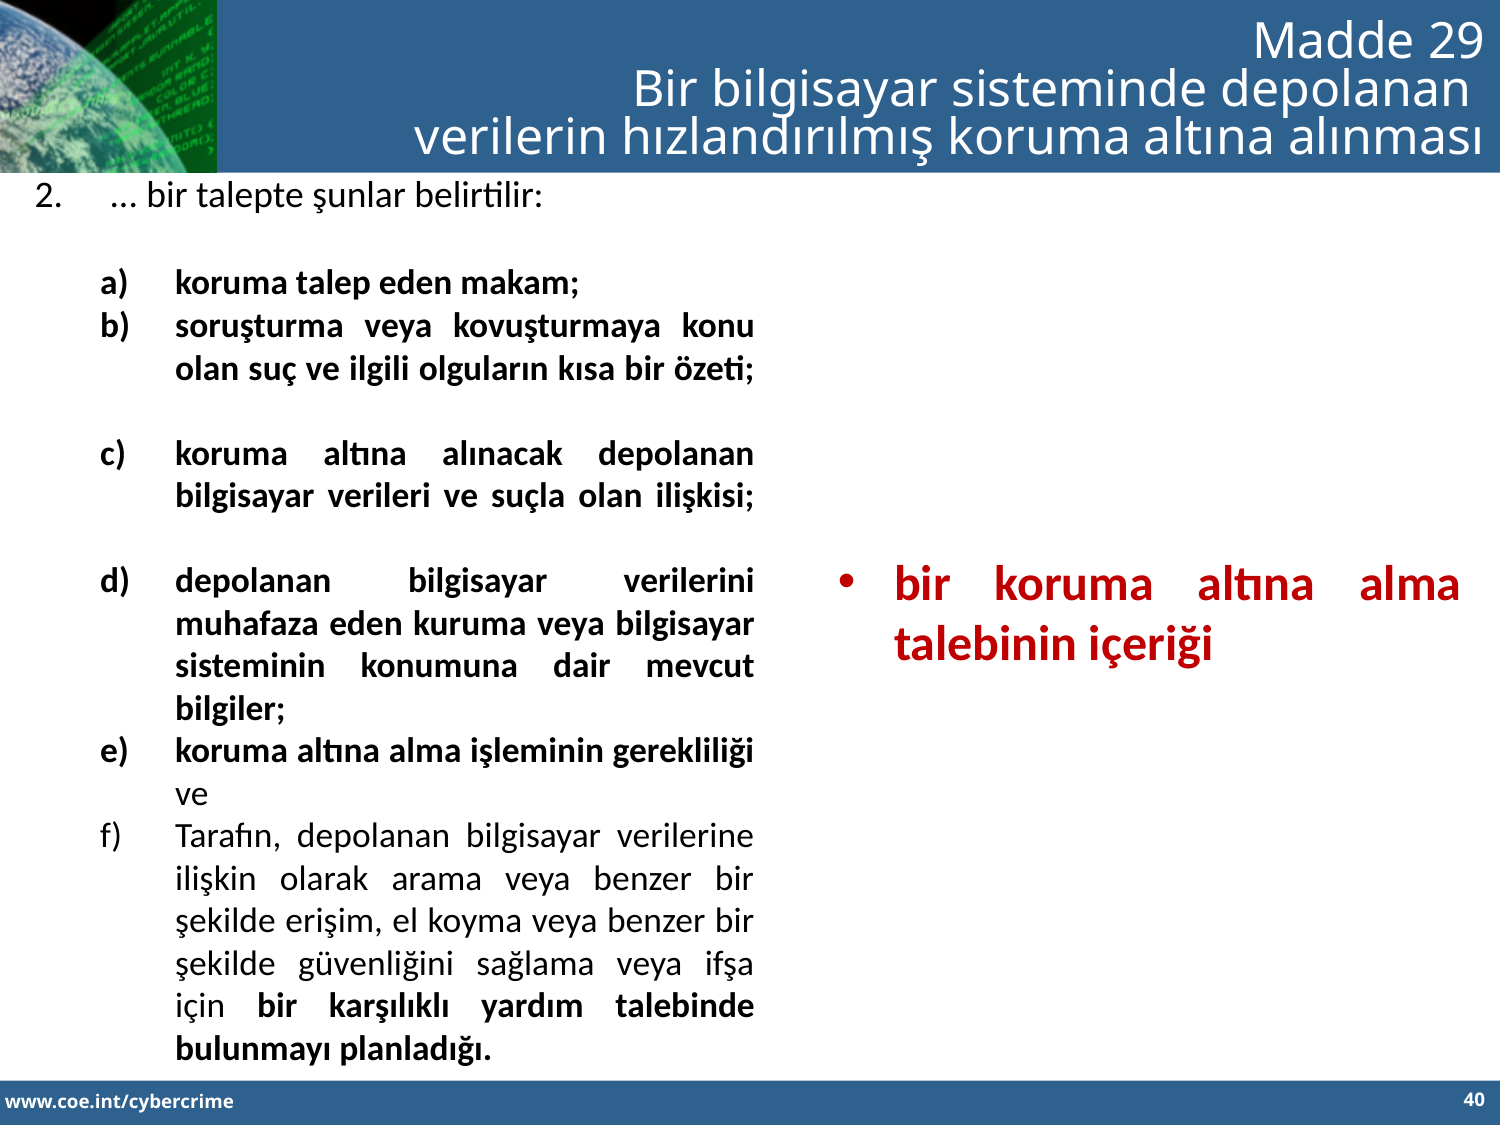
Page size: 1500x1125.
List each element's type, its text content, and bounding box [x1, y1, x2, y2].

text_box ... bir talepte şunlar belirtilir: koruma talep eden makam; soruşturma veya kovuşturmaya konu olan suç ve ilgili olguların kısa bir özeti; koruma altına alınacak depolanan bilgisayar verileri ve suçla olan ilişkisi; depolanan bilgisayar verilerini muhafaza eden kuruma veya bilgisayar sisteminin konumuna dair mevcut bilgiler; koruma altına alma işleminin gerekliliği ve Tarafın, depolanan bilgisayar verilerine ilişkin olarak arama veya benzer bir şekilde erişim, el koyma veya benzer bir şekilde güvenliğini sağlama veya ifşa için bir karşılıklı yardım talebinde bulunmayı planladığı. [19, 162, 770, 1075]
picture [0, 1, 217, 173]
text_box bir koruma altına alma talebinin içeriği [823, 542, 1477, 678]
slide_number 40 [1149, 1079, 1500, 1125]
text_box Madde 29 Bir bilgisayar sisteminde depolanan verilerin hızlandırılmış koruma altına alınması [324, 15, 1500, 168]
